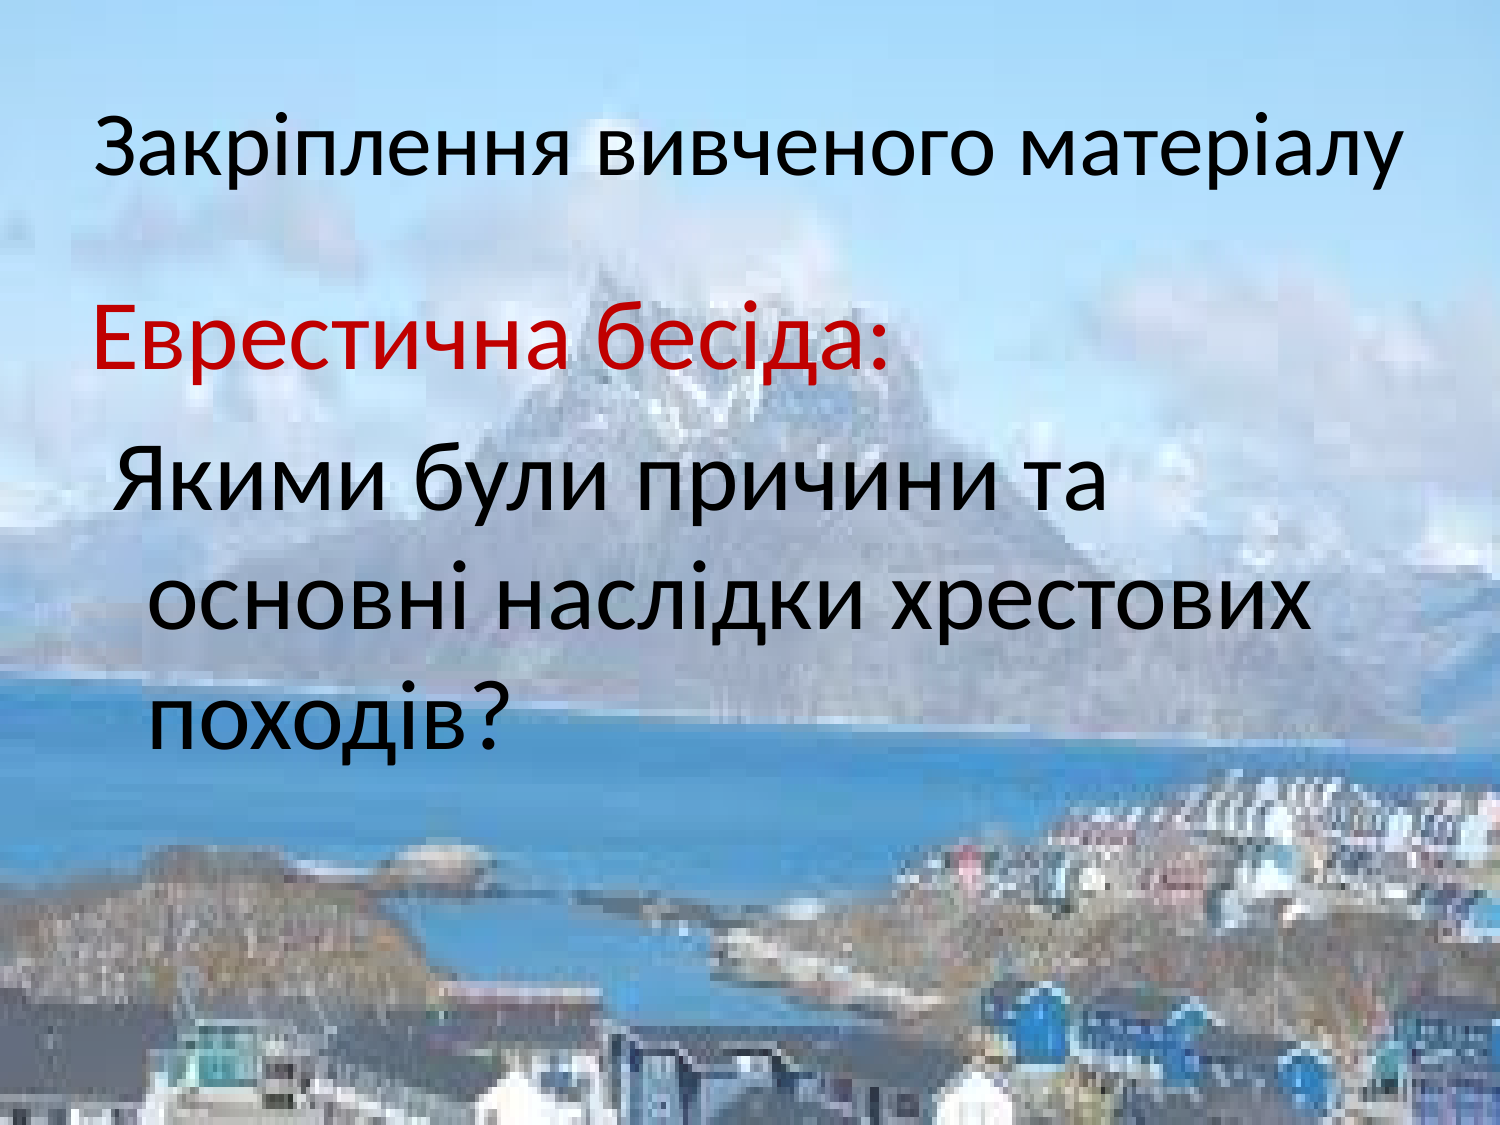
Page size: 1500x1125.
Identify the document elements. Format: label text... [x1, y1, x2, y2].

title Закріплення вивченого матеріалу [75, 45, 1425, 233]
list Еврестична бесіда: Якими були причини та основні наслідки хрестових походів? [75, 262, 1425, 1005]
table_cell [0, 0, 1500, 1125]
